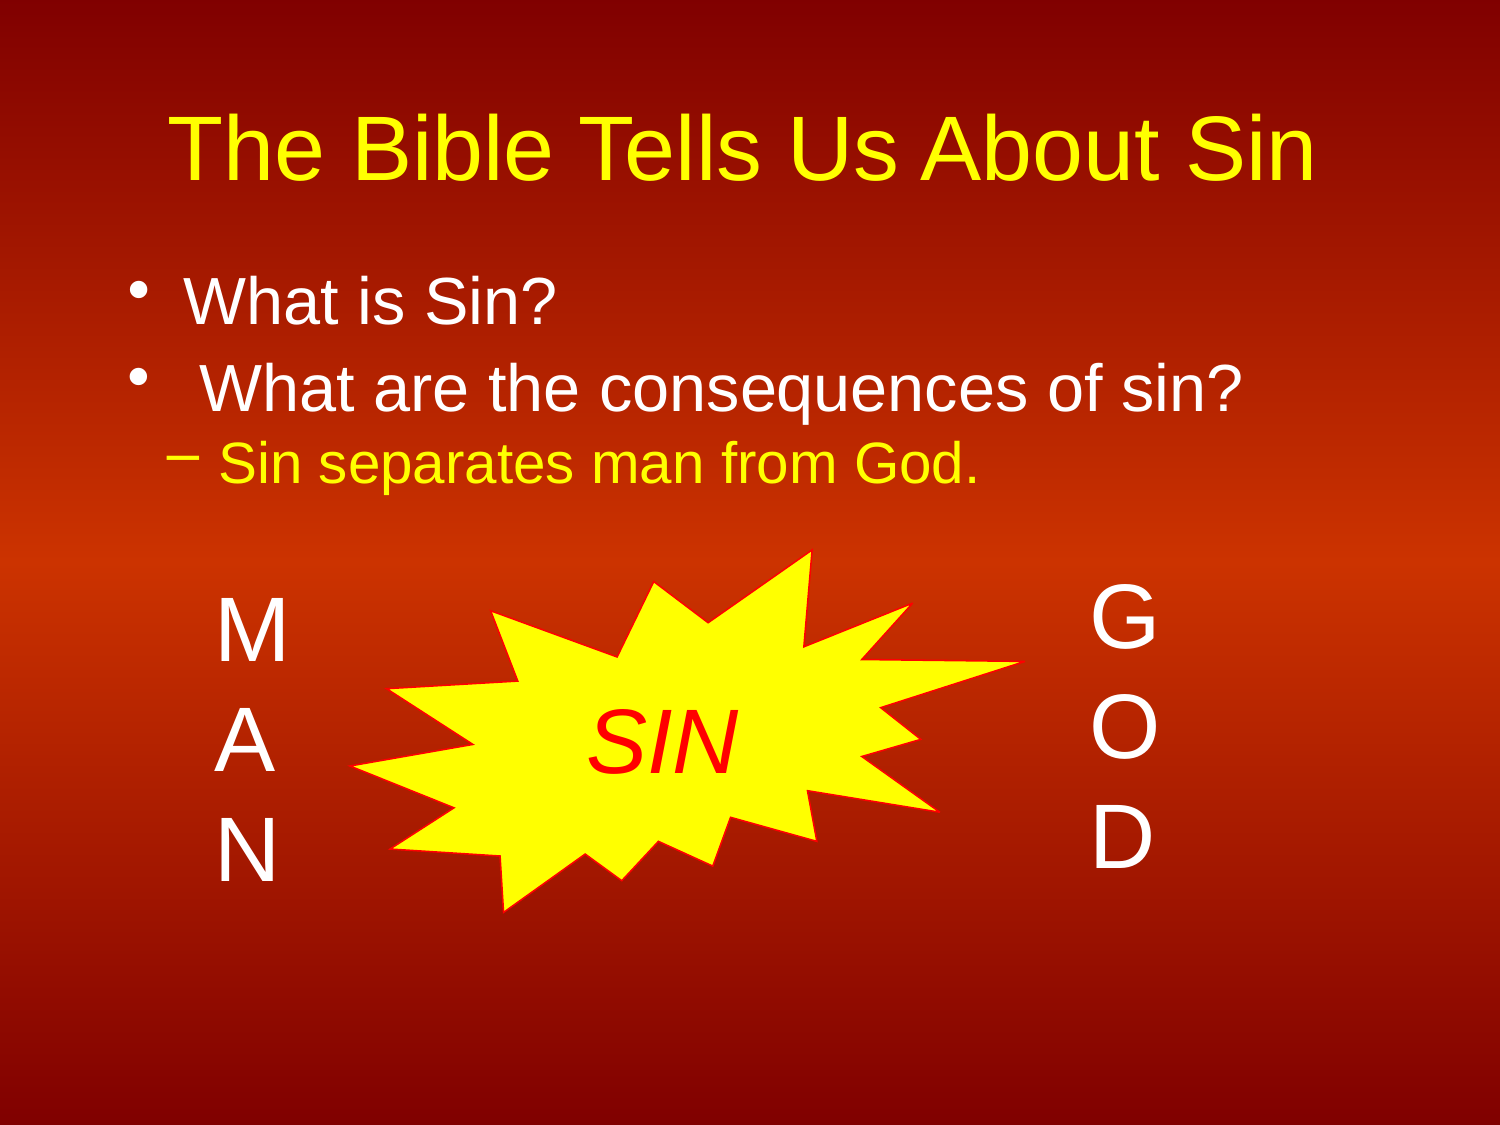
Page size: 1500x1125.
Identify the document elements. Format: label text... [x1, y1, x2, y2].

text_box What are the consequences of sin? Sin separates man from God. [112, 337, 1413, 563]
list What is Sin? [112, 249, 1450, 338]
text_box M A N [200, 563, 322, 908]
text_box G O D [1074, 563, 1197, 895]
title The Bible Tells Us About Sin [50, 50, 1438, 238]
text_box SIN [349, 563, 1025, 913]
